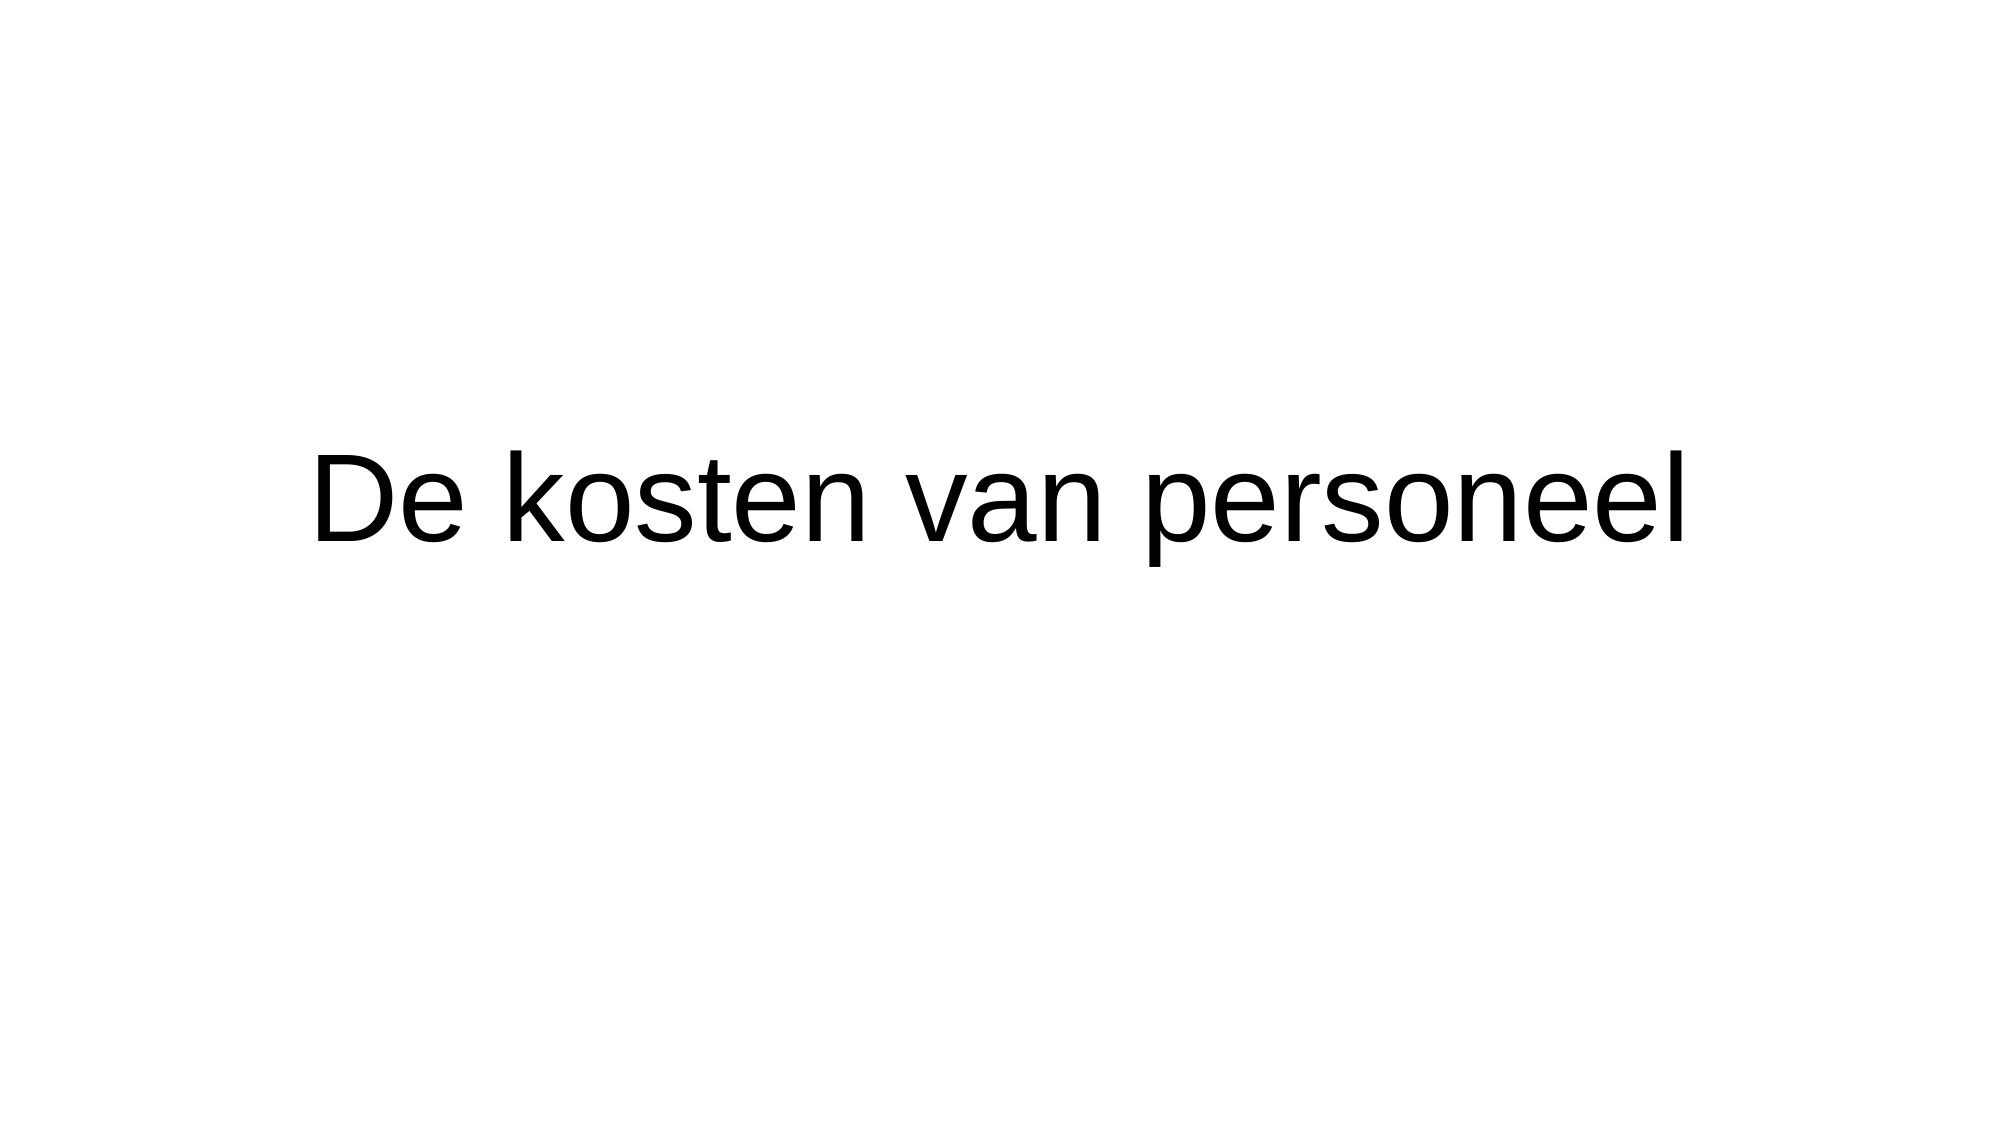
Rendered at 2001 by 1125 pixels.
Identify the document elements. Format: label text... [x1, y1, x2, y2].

title De kosten van personeel [249, 184, 1750, 576]
